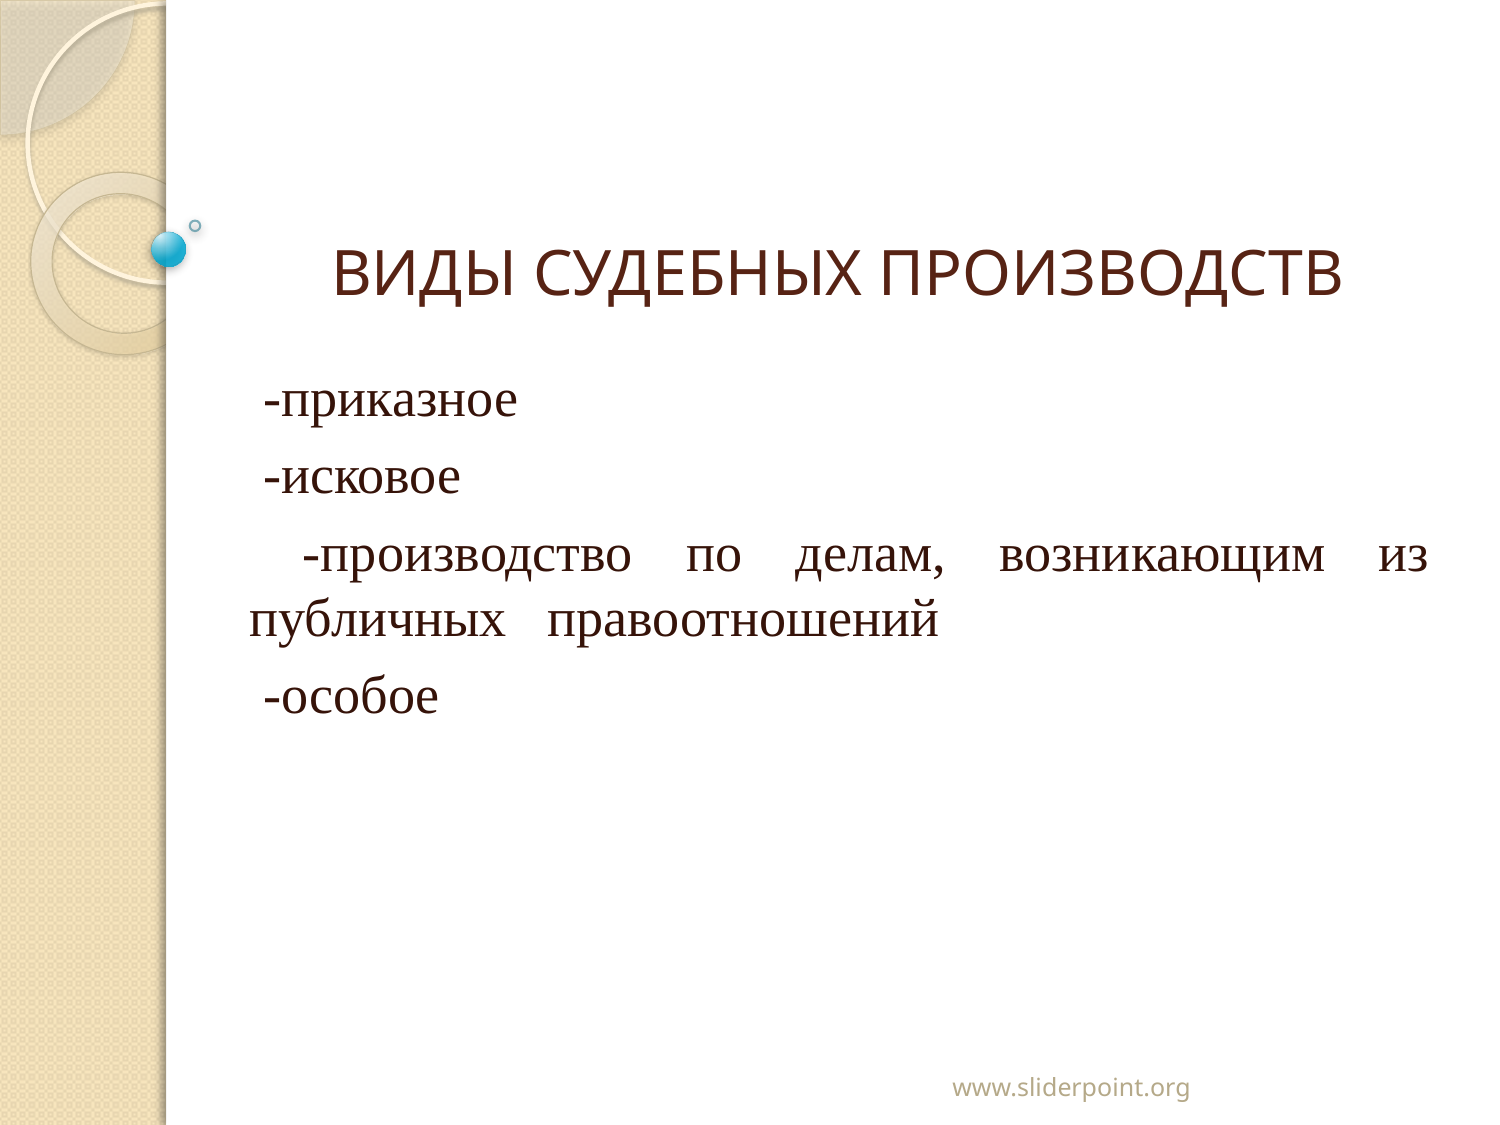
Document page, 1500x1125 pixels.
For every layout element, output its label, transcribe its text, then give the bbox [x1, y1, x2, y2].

title ВИДЫ СУДЕБНЫХ ПРОИЗВОДСТВ [230, 149, 1446, 361]
subtitle -приказное -исковое -производство по делам, возникающим из публичных правоотношений -особое [230, 361, 1446, 882]
footer www.sliderpoint.org [937, 1034, 1413, 1113]
